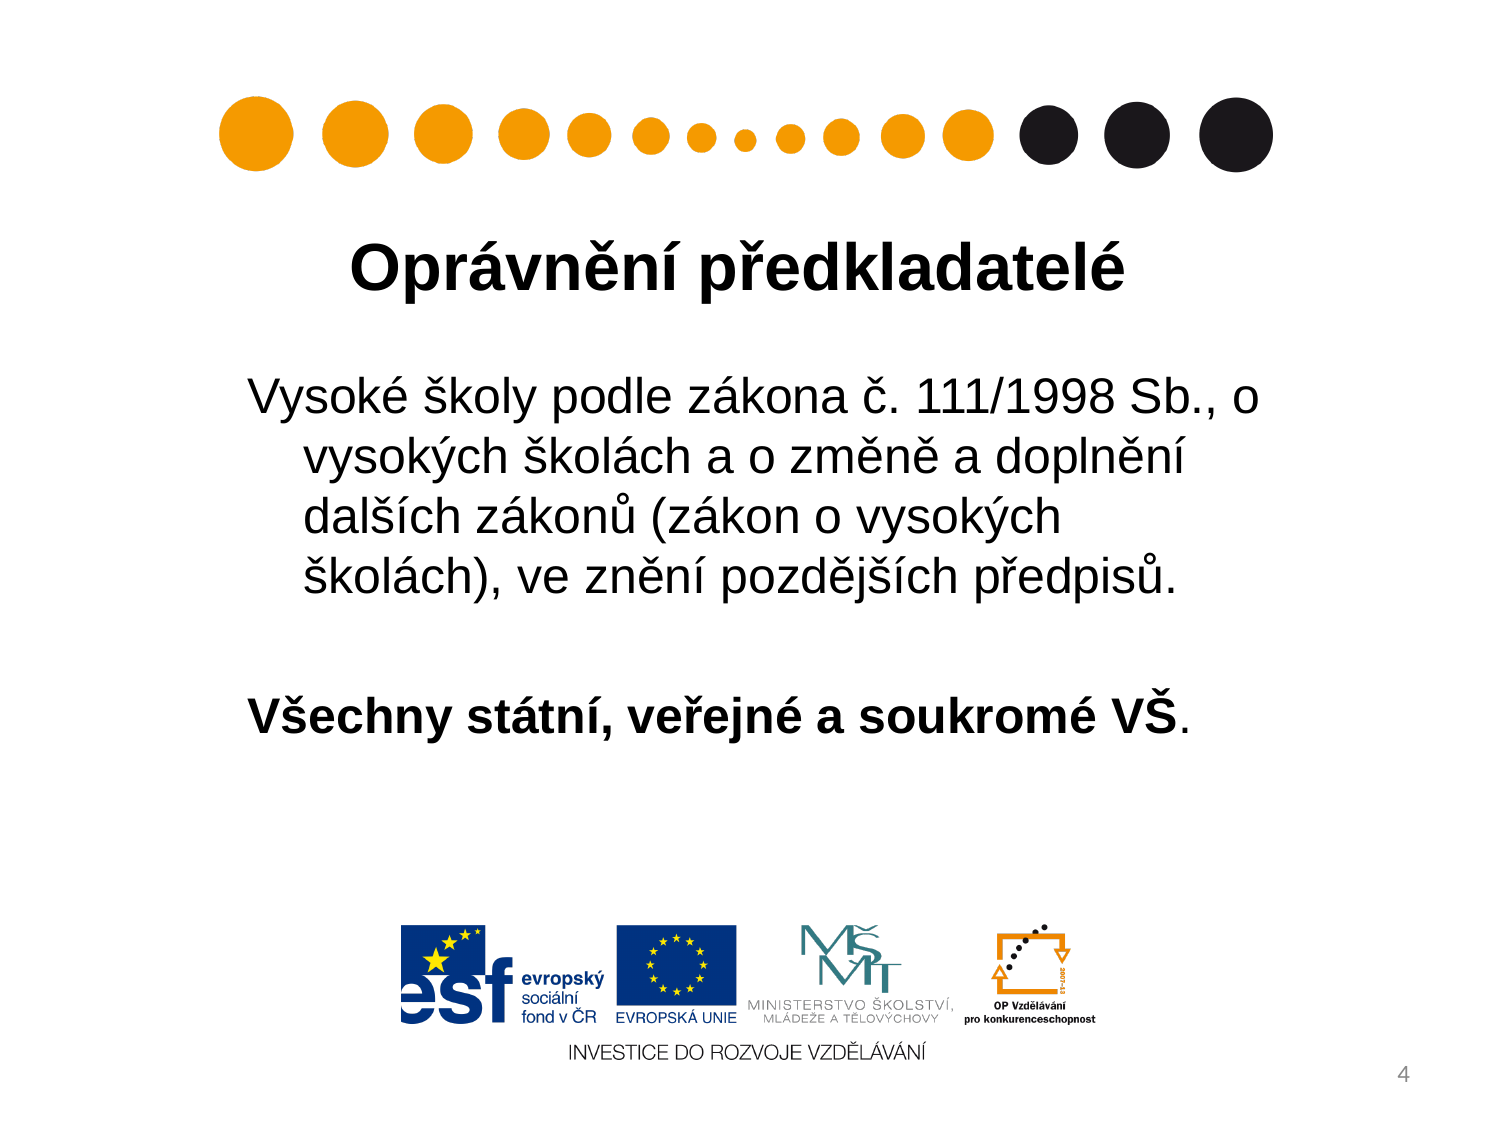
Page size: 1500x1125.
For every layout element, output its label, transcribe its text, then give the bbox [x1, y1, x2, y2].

list Vysoké školy podle zákona č. 111/1998 Sb., o vysokých školách a o změně a doplnění dalších zákonů (zákon o vysokých školách), ve znění pozdějších předpisů. Všechny státní, veřejné a soukromé VŠ. [217, 356, 1278, 878]
picture [399, 922, 1100, 1061]
picture [215, 93, 1275, 176]
title Oprávnění předkladatelé [217, 206, 1278, 321]
slide_number 4 [1074, 1042, 1425, 1103]
